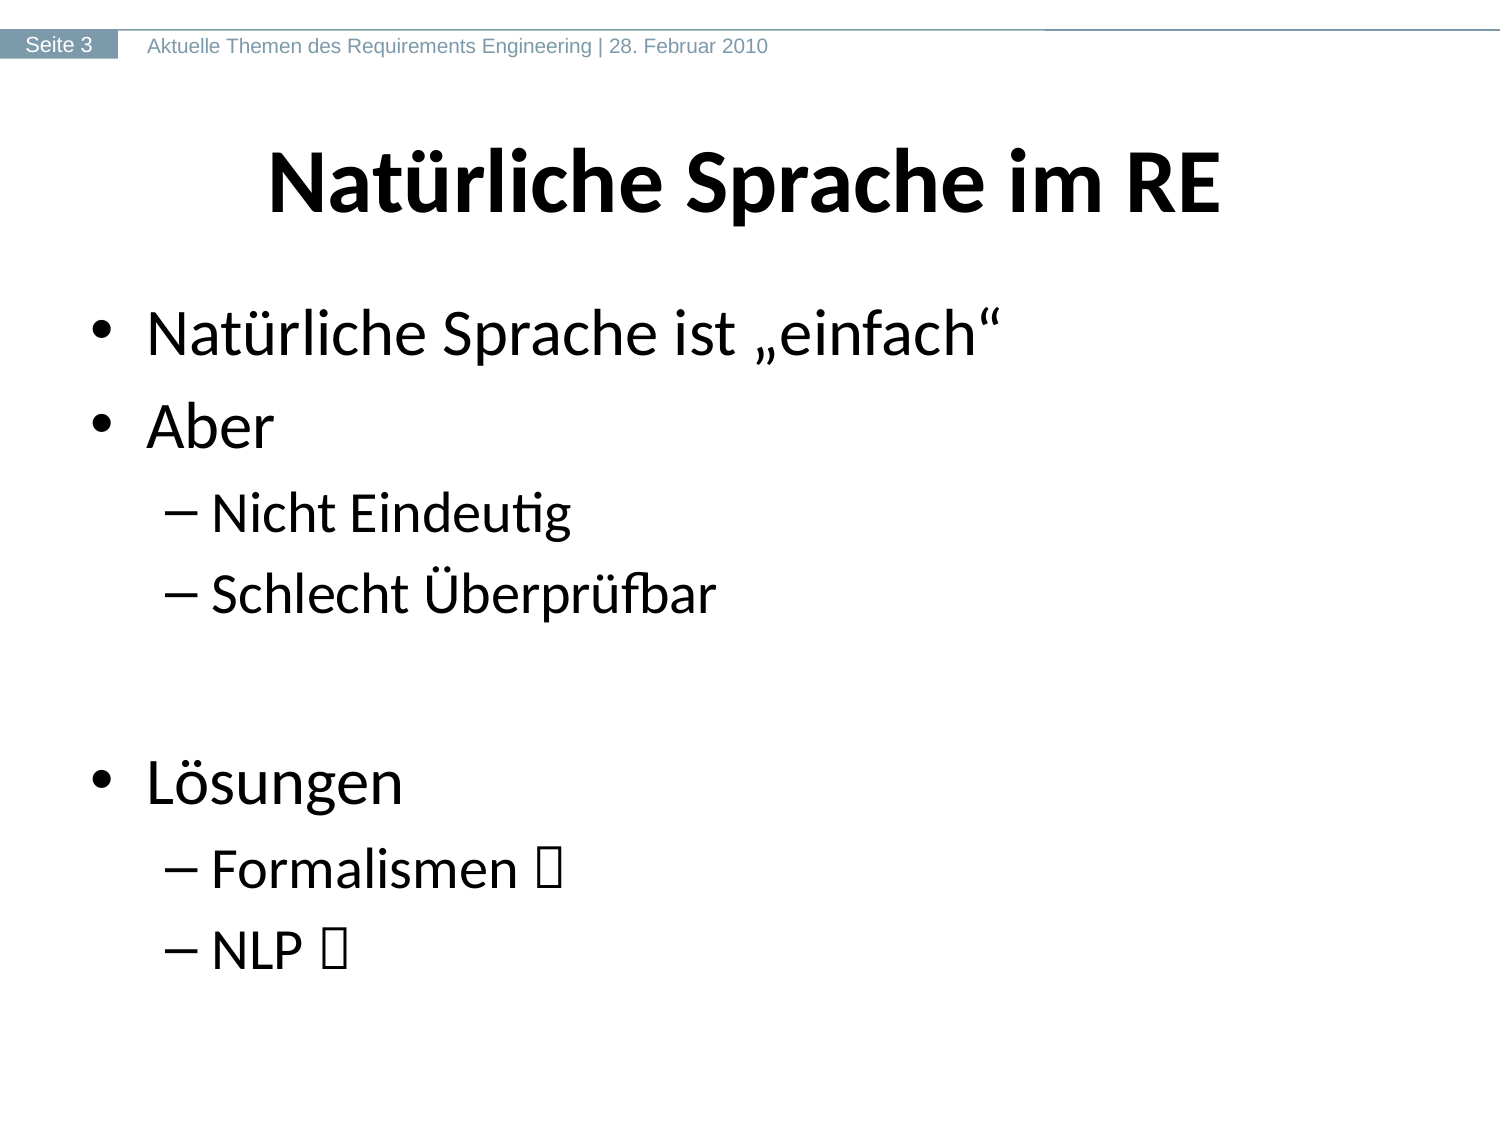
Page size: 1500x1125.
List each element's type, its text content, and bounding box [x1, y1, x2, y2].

title Natürliche Sprache im RE [70, 81, 1421, 270]
list Natürliche Sprache ist „einfach“ Aber Nicht Eindeutig Schlecht Überprüfbar Lösungen Formalismen  NLP  [74, 280, 1426, 1006]
